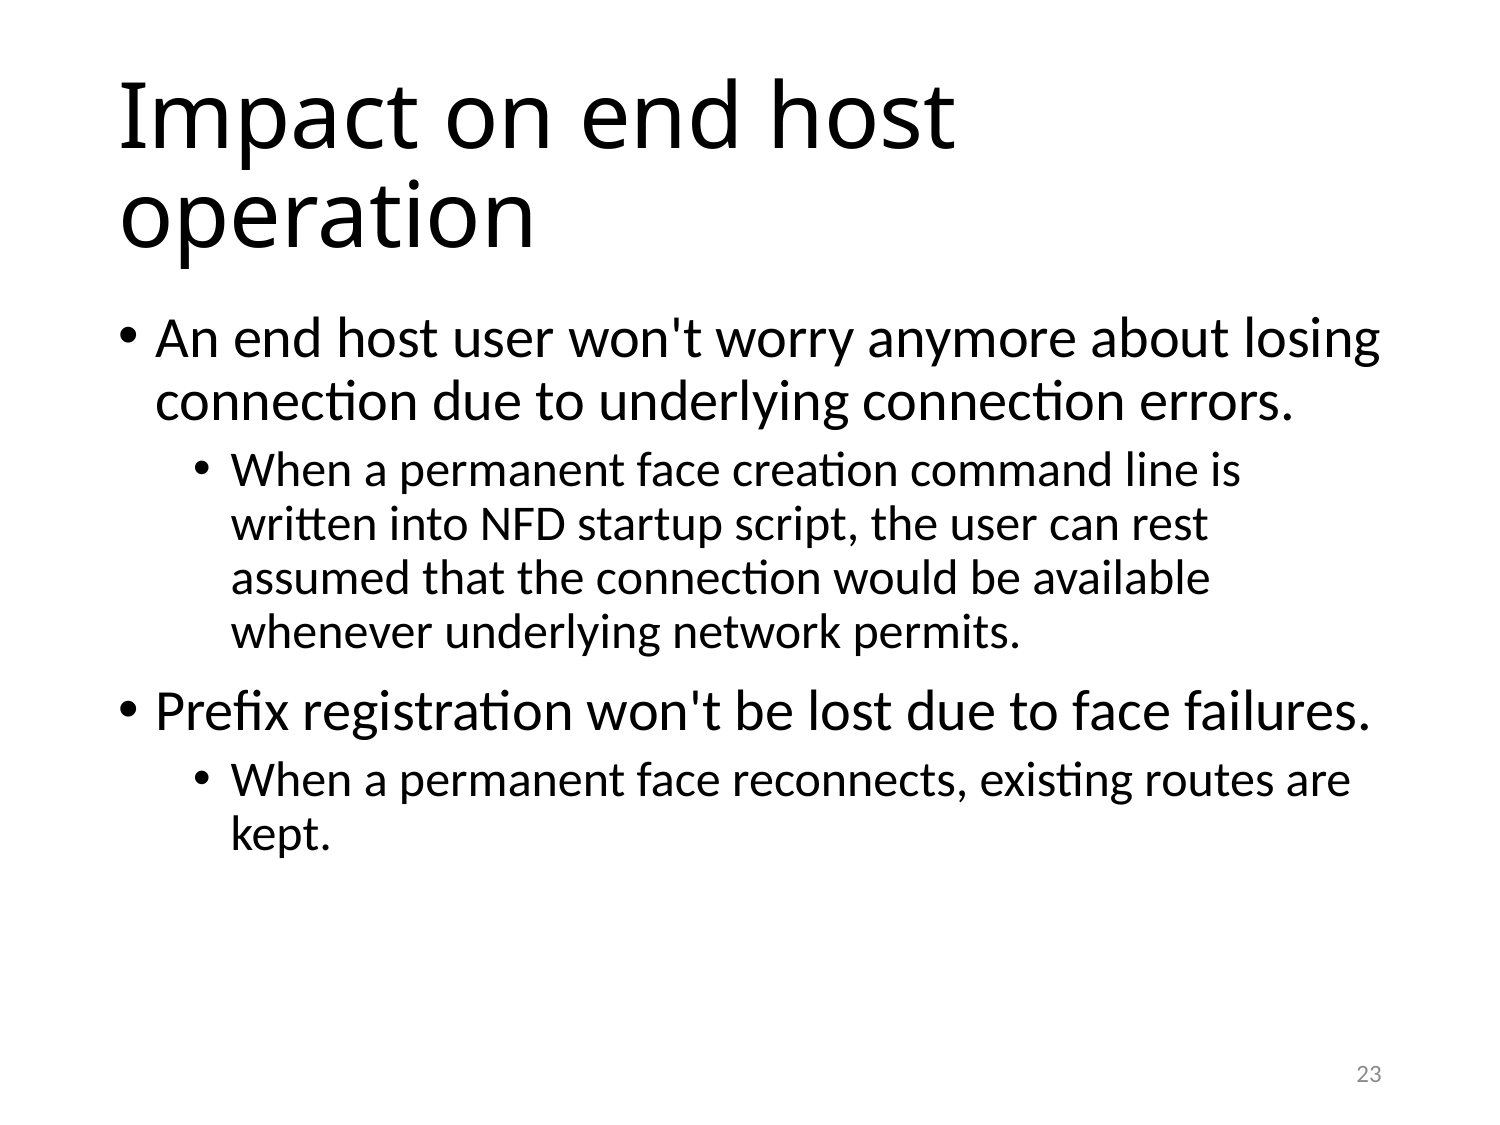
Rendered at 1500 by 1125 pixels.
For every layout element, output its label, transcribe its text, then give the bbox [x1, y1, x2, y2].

list An end host user won't worry anymore about losing connection due to underlying connection errors. When a permanent face creation command line is written into NFD startup script, the user can rest assumed that the connection would be available whenever underlying network permits. Prefix registration won't be lost due to face failures. When a permanent face reconnects, existing routes are kept. [103, 299, 1397, 1014]
title Impact on end host operation [103, 59, 1397, 278]
slide_number 23 [1059, 1042, 1397, 1103]
